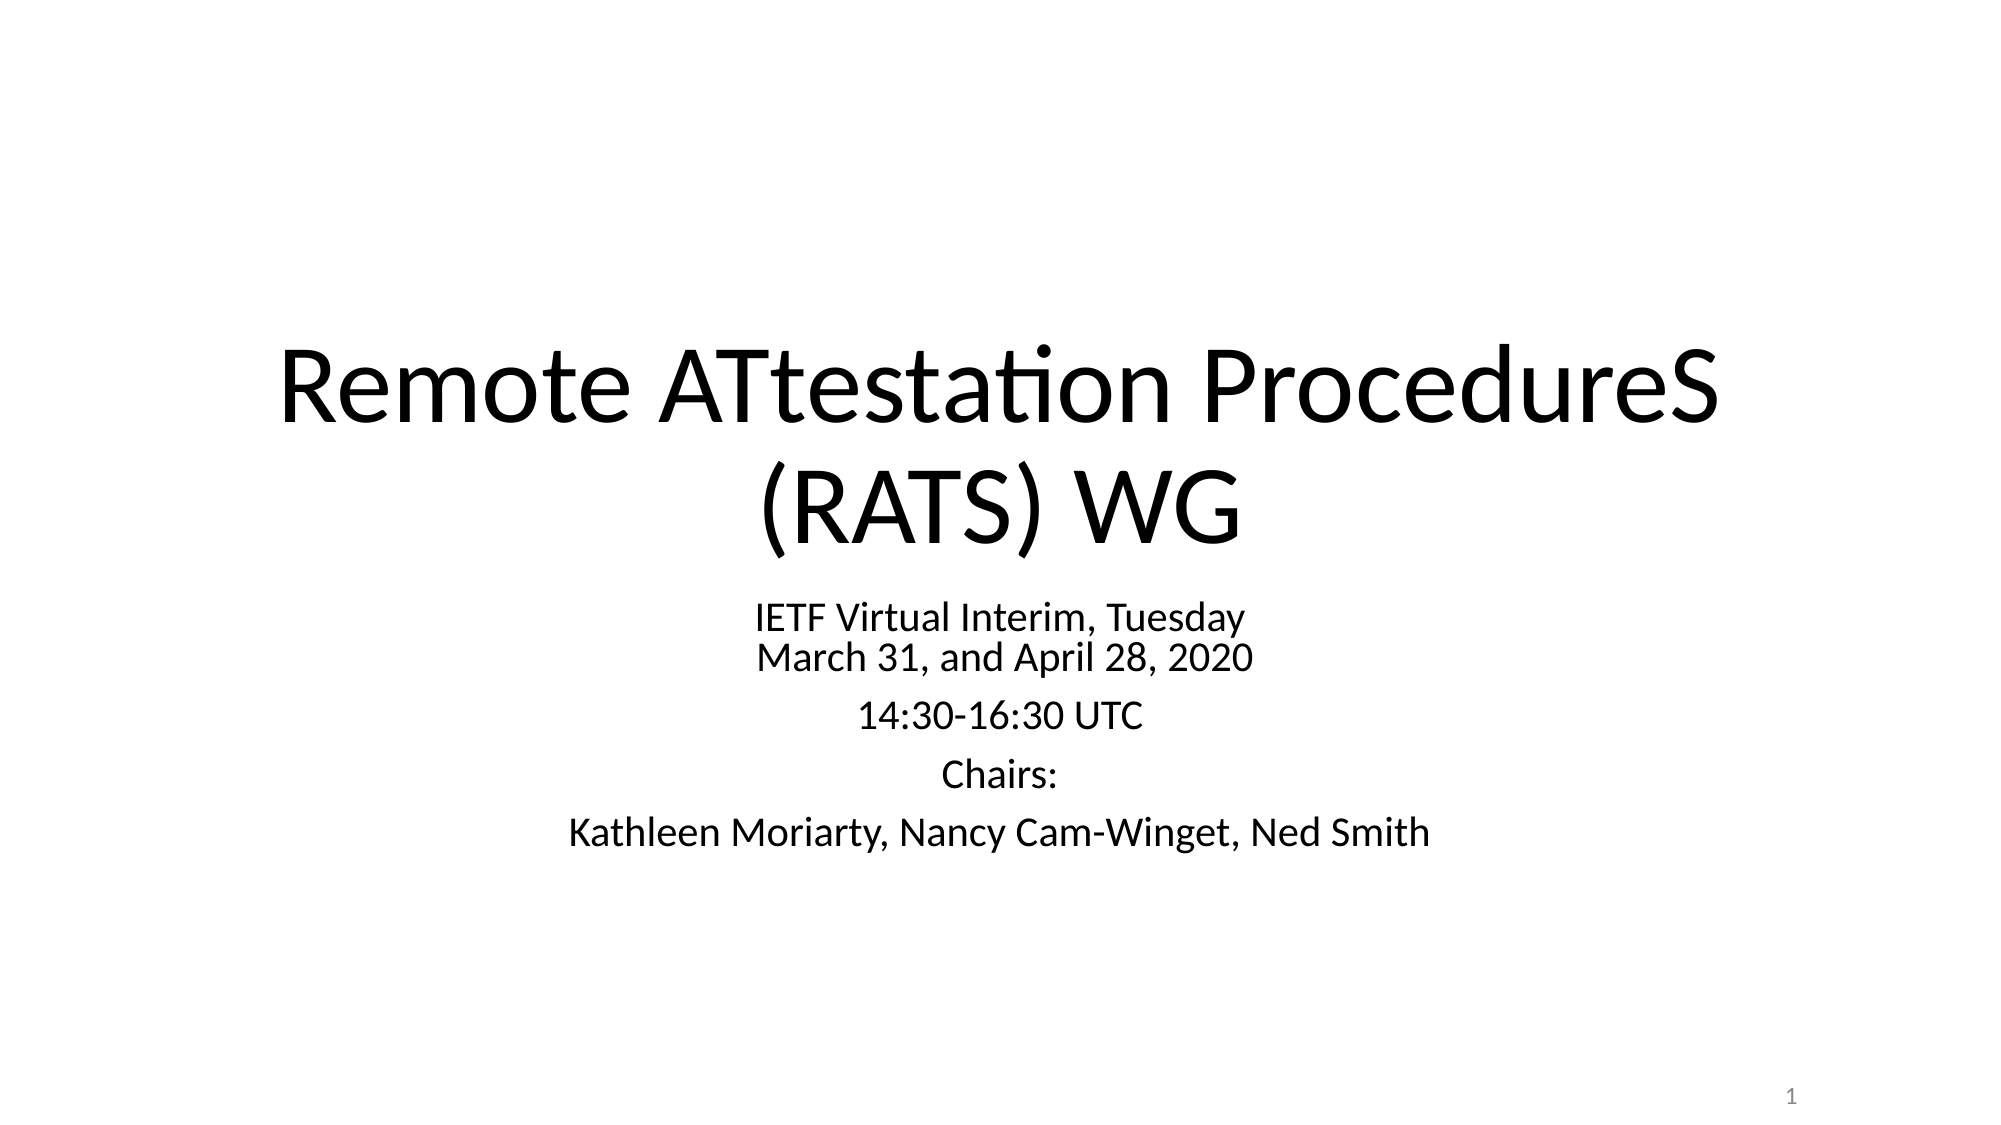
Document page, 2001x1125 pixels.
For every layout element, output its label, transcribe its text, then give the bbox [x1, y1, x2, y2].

slide_number 1 [1559, 1065, 1813, 1125]
title Remote ATtestation ProcedureS (RATS) WG [249, 184, 1750, 576]
subtitle IETF Virtual Interim, Tuesday March 31, and April 28, 2020 14:30-16:30 UTC Chairs: Kathleen Moriarty, Nancy Cam-Winget, Ned Smith [249, 590, 1750, 863]
